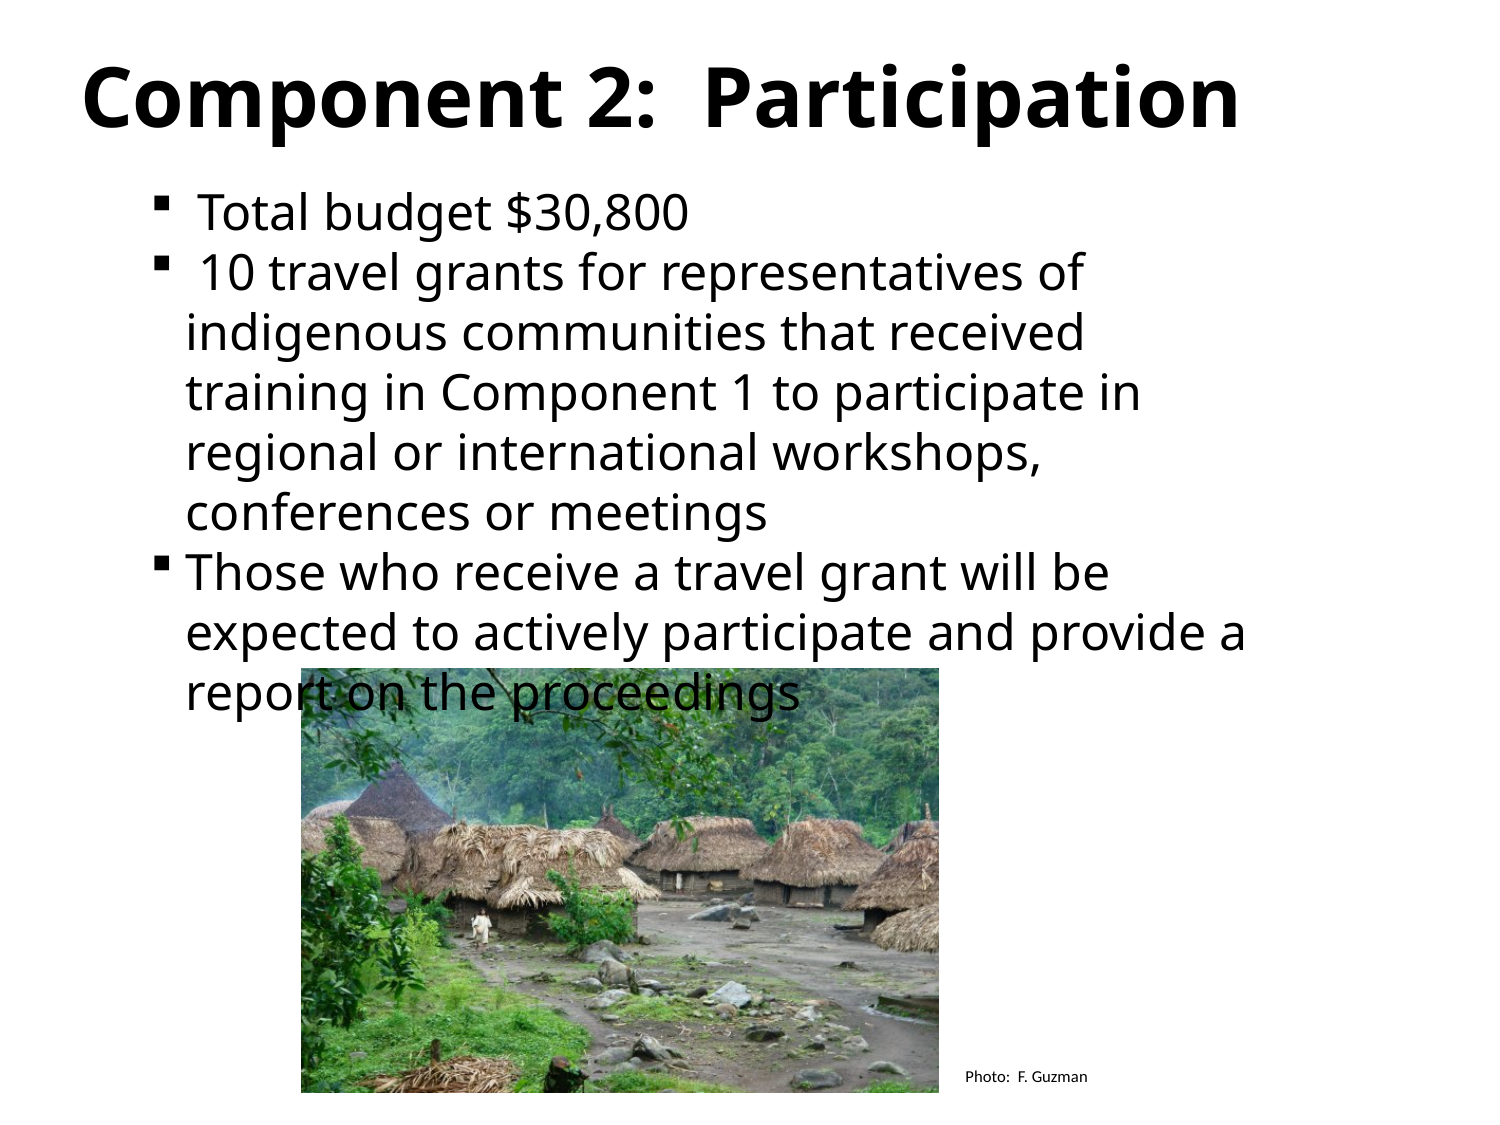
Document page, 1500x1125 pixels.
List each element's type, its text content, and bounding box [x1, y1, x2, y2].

title Component 2: Participation [64, 0, 1416, 188]
text_box Total budget $30,800 10 travel grants for representatives of indigenous communities that received training in Component 1 to participate in regional or international workshops, conferences or meetings Those who receive a travel grant will be expected to actively participate and provide a report on the proceedings [135, 172, 1274, 828]
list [300, 668, 939, 1094]
text_box Photo: F. Guzman [950, 1058, 1164, 1094]
